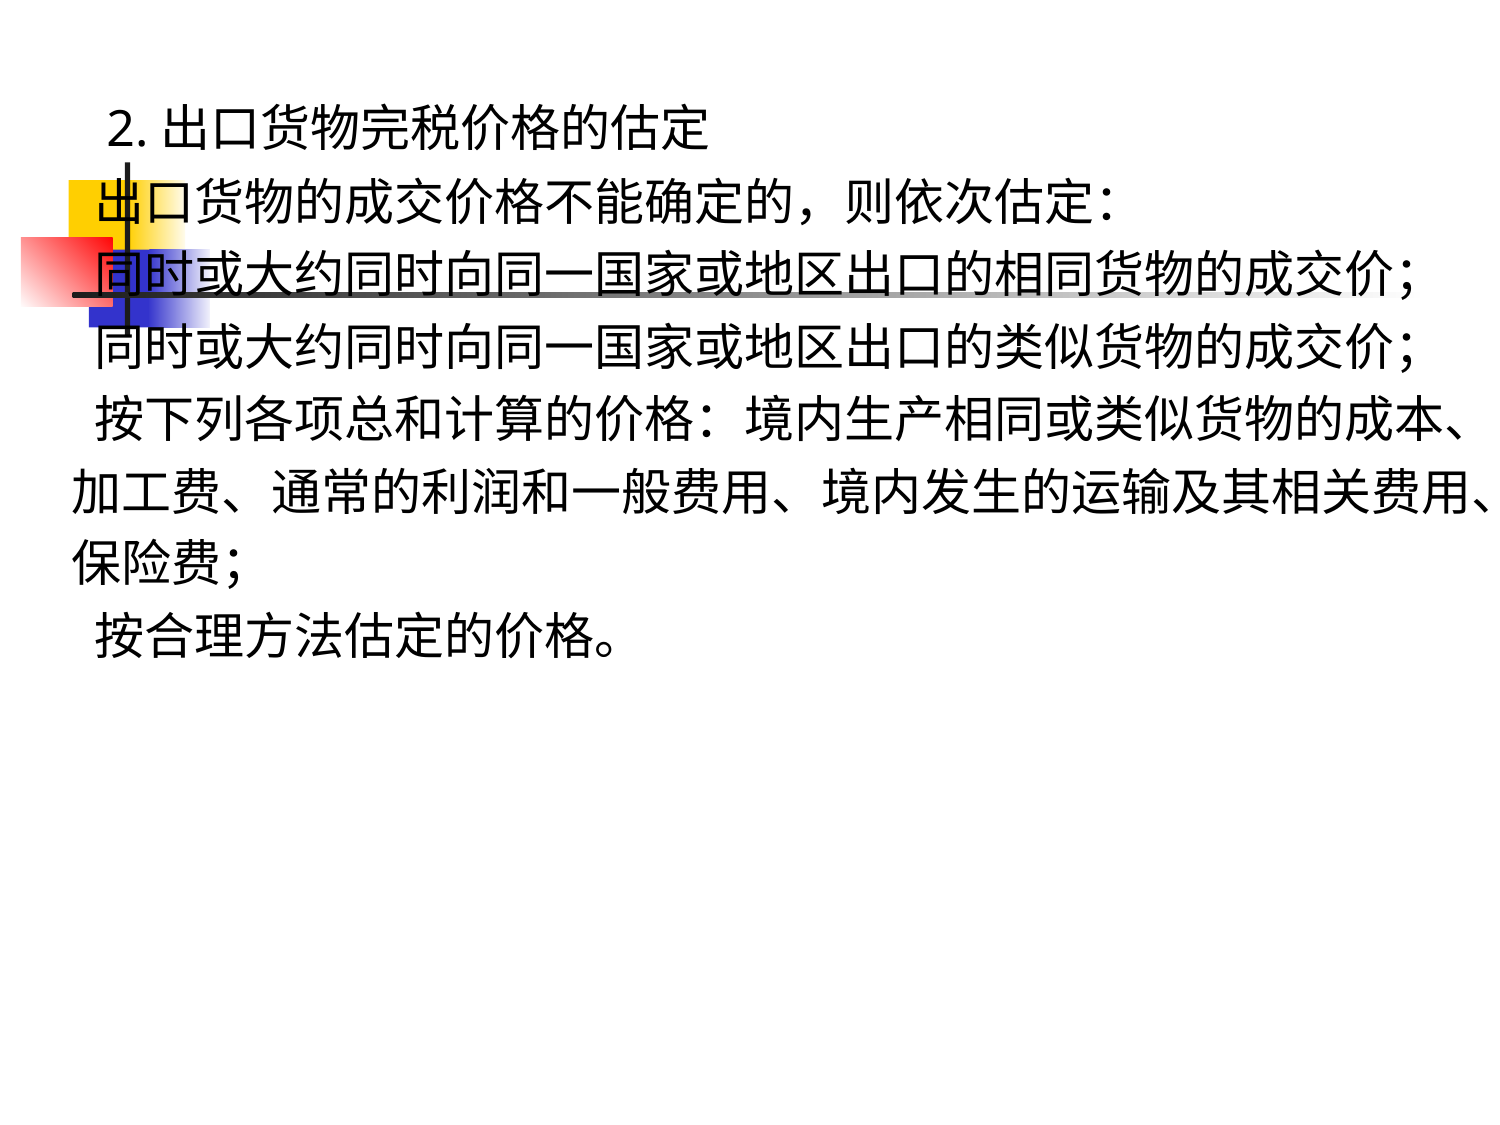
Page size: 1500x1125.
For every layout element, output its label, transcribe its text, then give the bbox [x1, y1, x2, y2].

list 2.出口货物完税价格的估定 出口货物的成交价格不能确定的，则依次估定： 同时或大约同时向同一国家或地区出口的相同货物的成交价； 同时或大约同时向同一国家或地区出口的类似货物的成交价； 按下列各项总和计算的价格：境内生产相同或类似货物的成本、加工费、通常的利润和一般费用、境内发生的运输及其相关费用、保险费； 按合理方法估定的价格。 [0, 66, 1500, 776]
